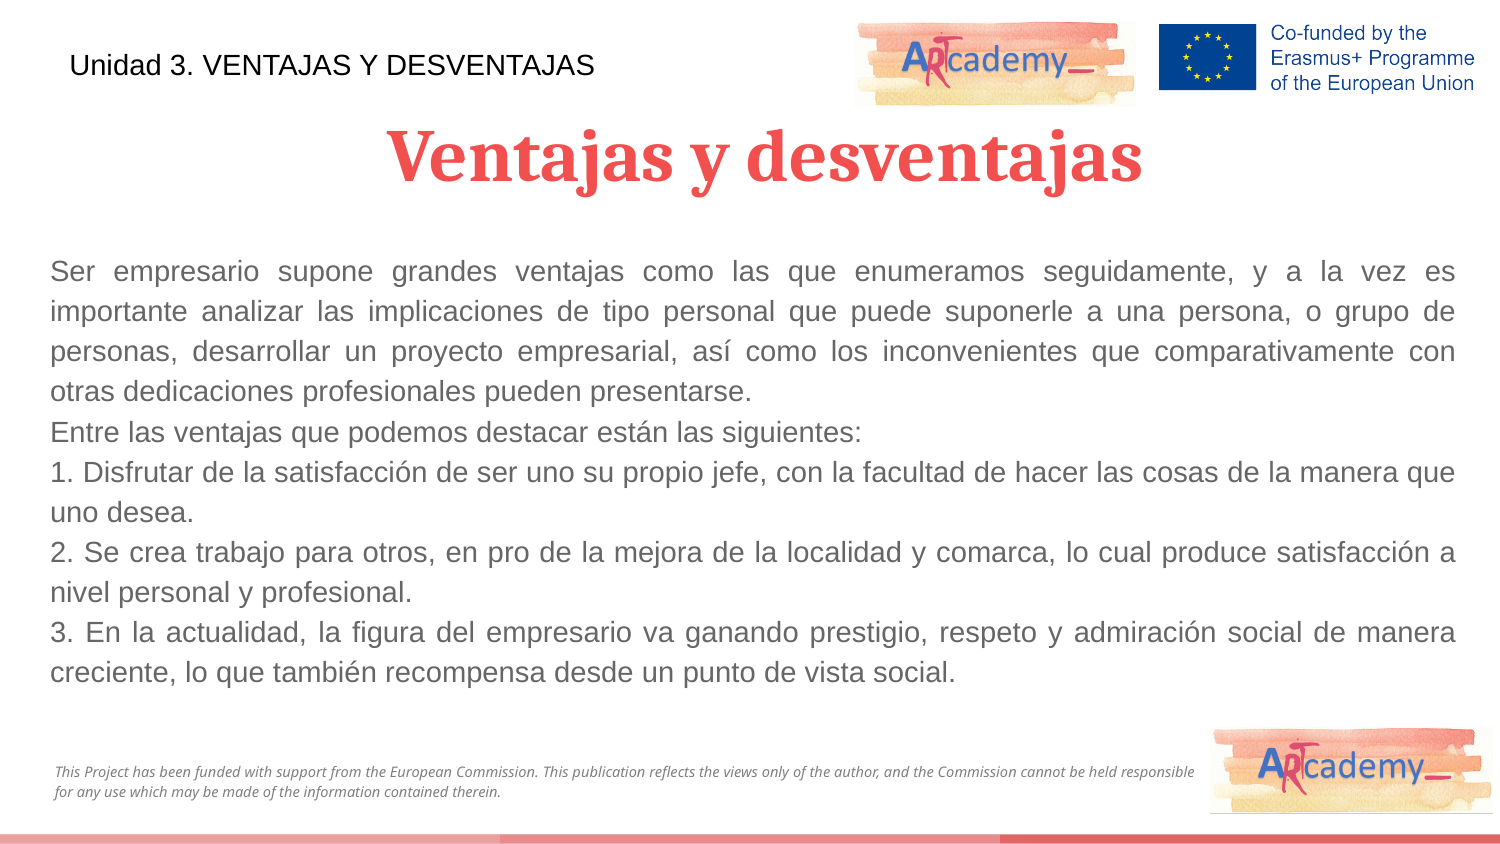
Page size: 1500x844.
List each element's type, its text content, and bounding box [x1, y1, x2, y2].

text_box This Project has been funded with support from the European Commission. This publication reflects the views only of the author, and the Commission cannot be held responsible for any use which may be made of the information contained therein. [39, 754, 1205, 799]
picture [1158, 24, 1474, 94]
picture [854, 2, 1137, 138]
text_box Unidad 3. VENTAJAS Y DESVENTAJAS [54, 39, 716, 89]
title Ventajas y desventajas [180, 4, 1352, 197]
list Ser empresario supone grandes ventajas como las que enumeramos seguidamente, y a la vez es importante analizar las implicaciones de tipo personal que puede suponerle a una persona, o grupo de personas, desarrollar un proyecto empresarial, así como los inconvenientes que comparativamente con otras dedicaciones profesionales pueden presentarse. Entre las ventajas que podemos destacar están las siguientes: 1. Disfrutar de la satisfacción de ser uno su propio jefe, con la facultad de hacer las cosas de la manera que uno desea. 2. Se crea trabajo para otros, en pro de la mejora de la localidad y comarca, lo cual produce satisfacción a nivel personal y profesional. 3. En la actualidad, la figura del empresario va ganando prestigio, respeto y admiración social de manera creciente, lo que también recompensa desde un punto de vista social. [16, 197, 1474, 736]
picture [1210, 709, 1493, 844]
